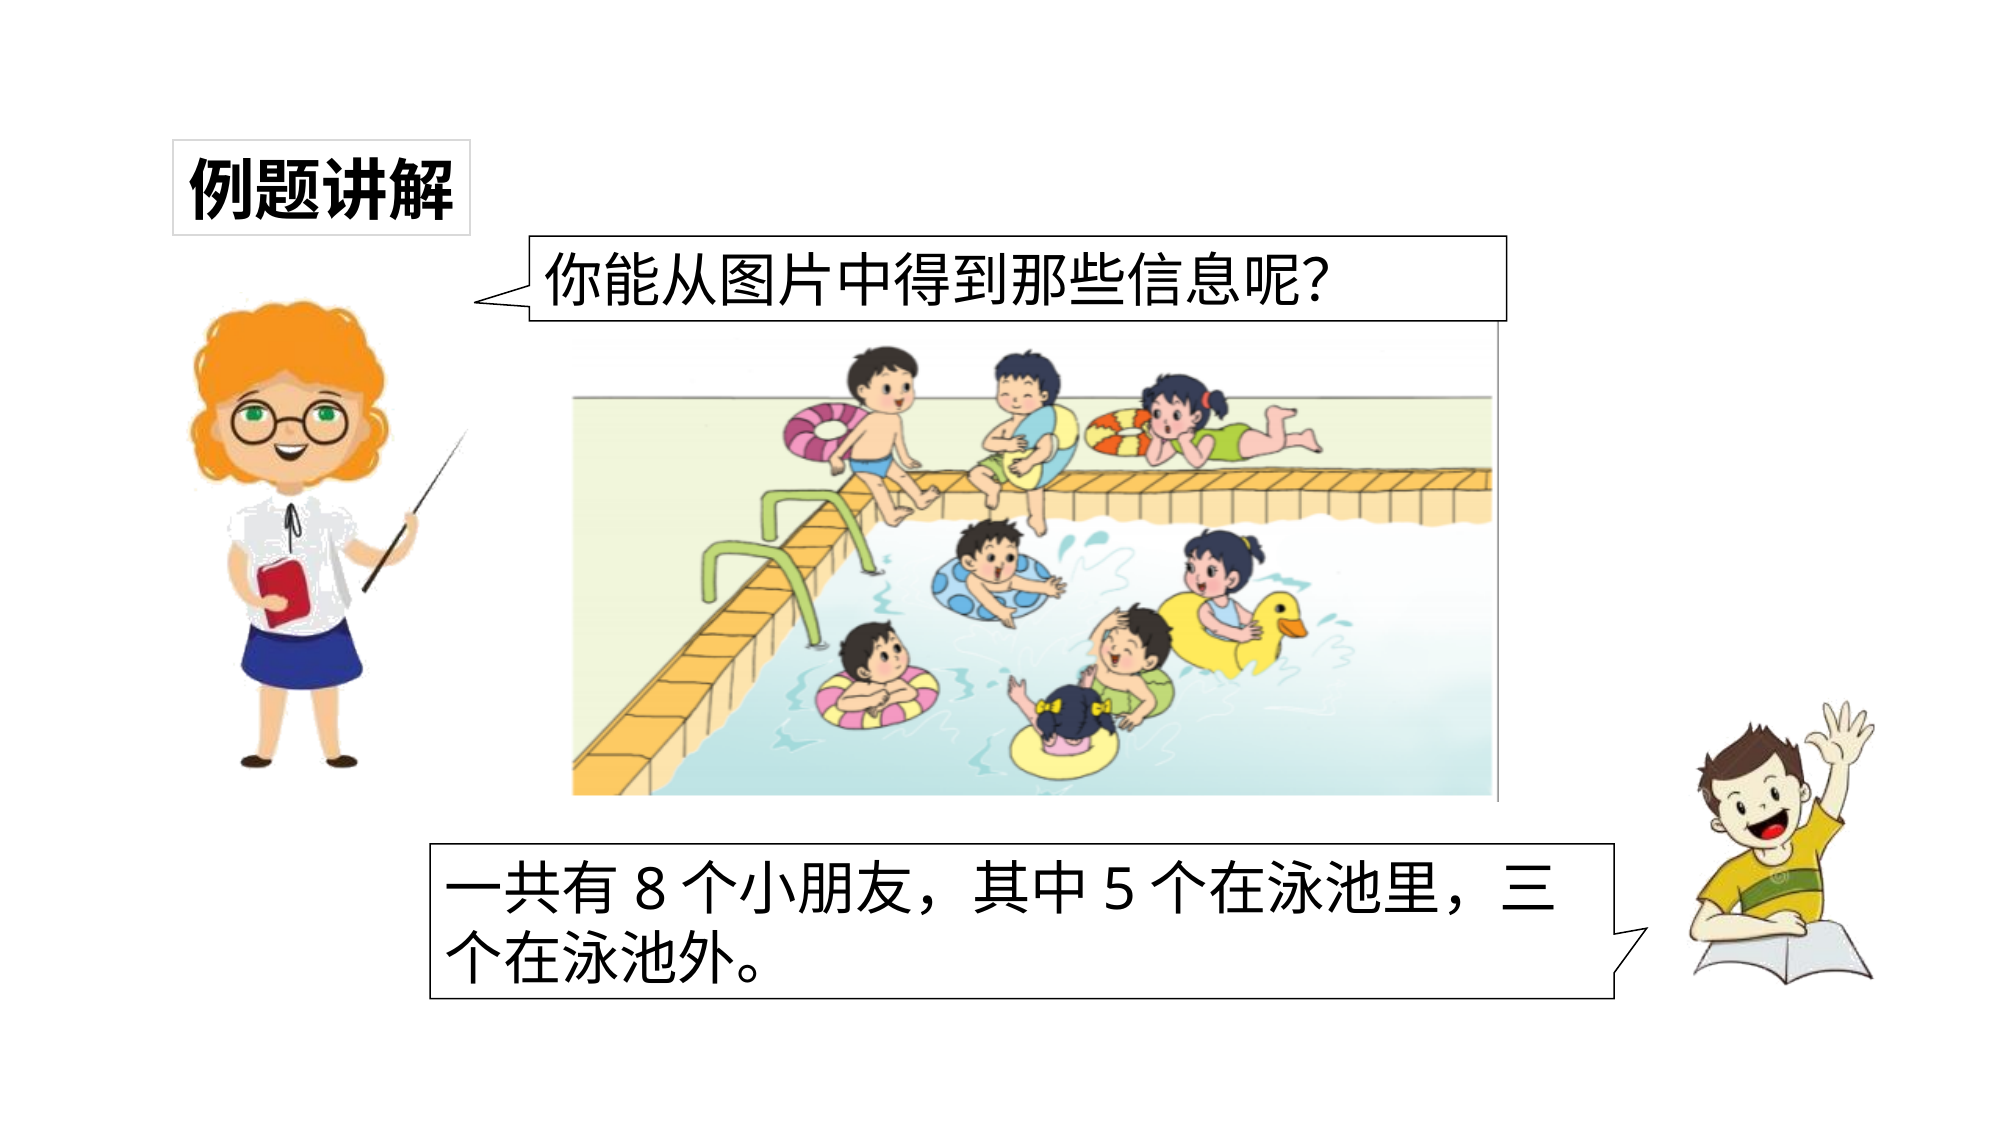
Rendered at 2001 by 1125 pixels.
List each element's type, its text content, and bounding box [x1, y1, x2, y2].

picture [1662, 673, 1897, 1014]
text_box 例题讲解 [172, 139, 471, 236]
text_box 你能从图片中得到那些信息呢？ [508, 236, 1507, 321]
picture [94, 292, 1499, 809]
text_box 一共有8个小朋友，其中5个在泳池里，三个在泳池外。 [430, 843, 1647, 999]
